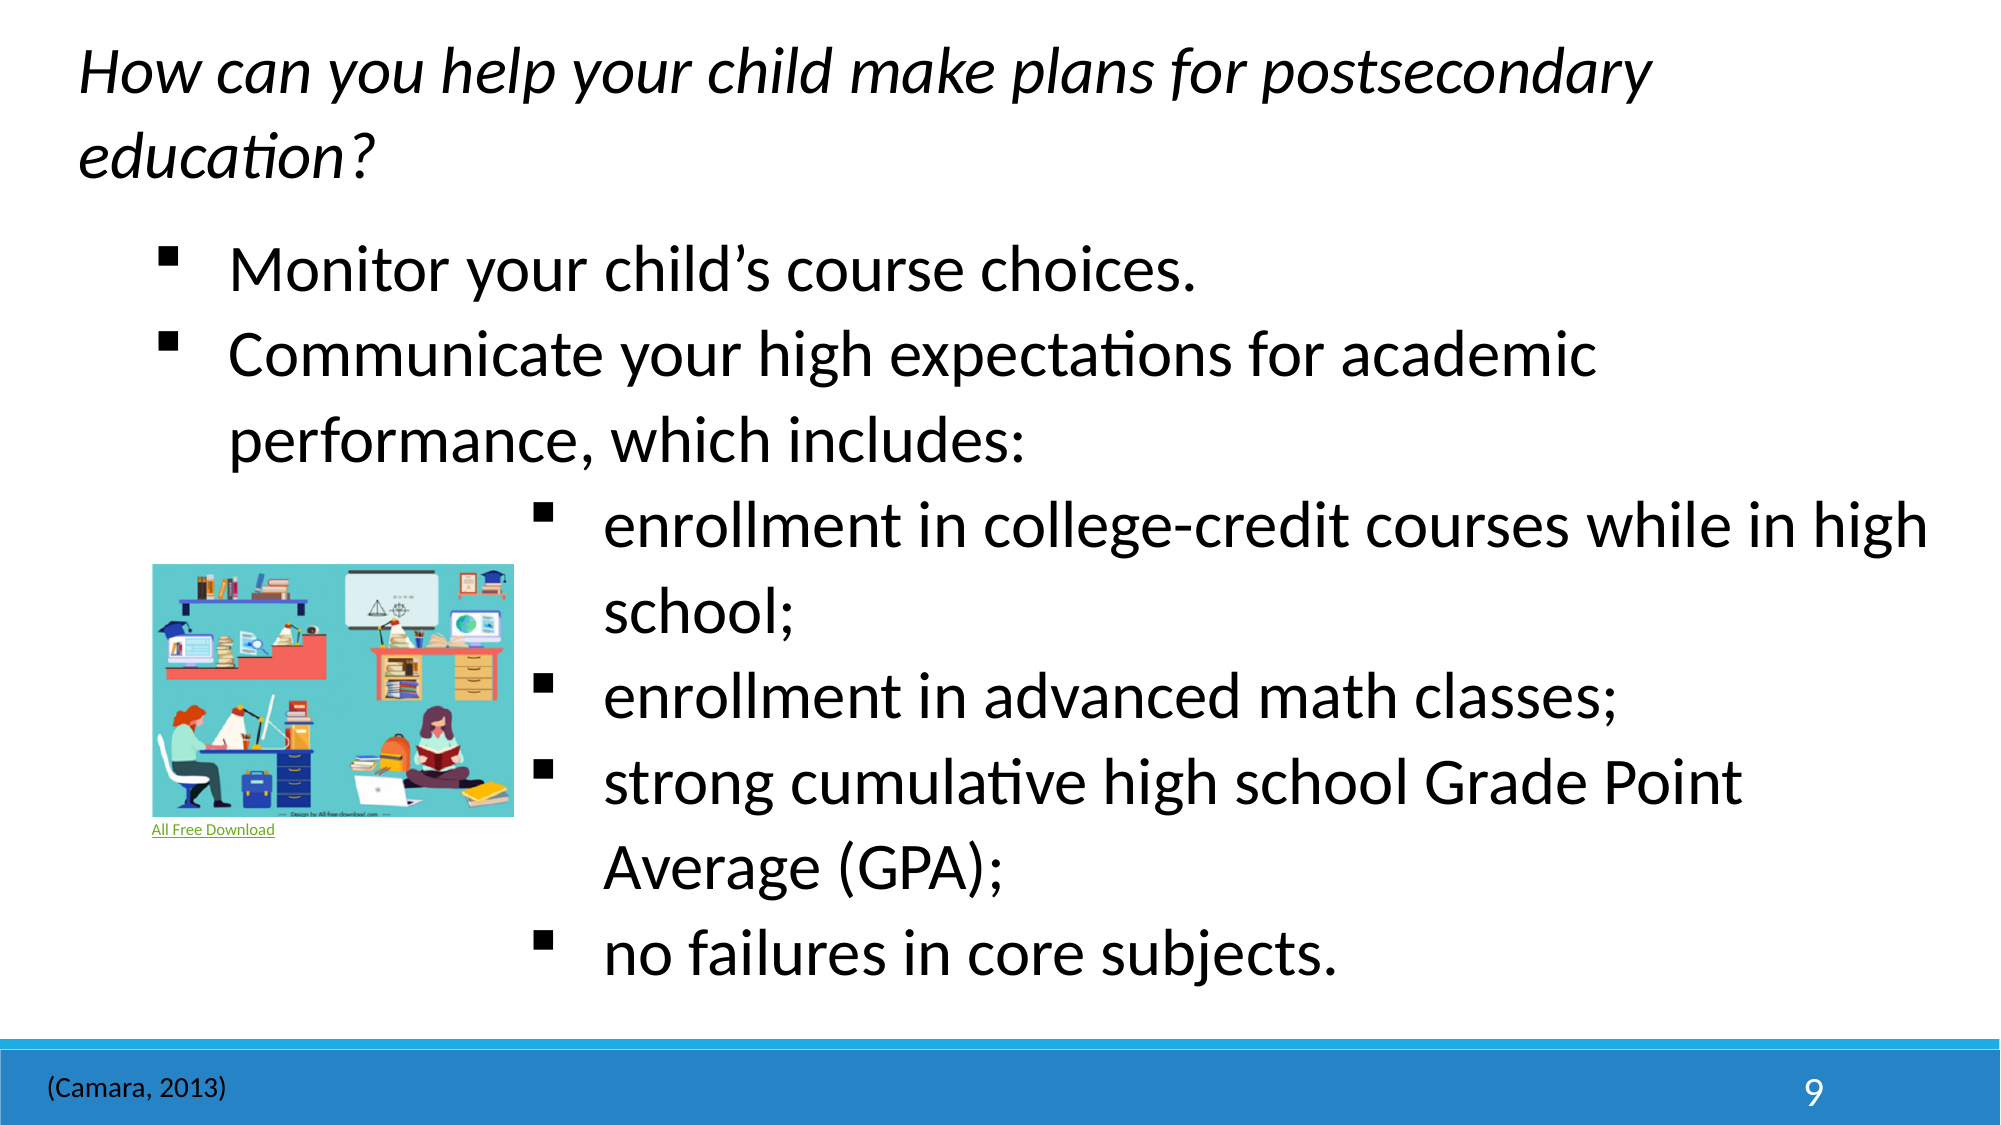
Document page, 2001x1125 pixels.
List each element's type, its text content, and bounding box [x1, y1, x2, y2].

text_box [135, 561, 515, 848]
slide_number 9 [1624, 1059, 1840, 1120]
text_box (Camara, 2013) [31, 1060, 713, 1111]
text_box How can you help your child make plans for postsecondary education? Monitor your child’s course choices. Communicate your high expectations for academic performance, which includes: enrollment in college-credit courses while in high school; enrollment in advanced math classes; strong cumulative high school Grade Point Average (GPA); no failures in core subjects. [64, 13, 1974, 996]
